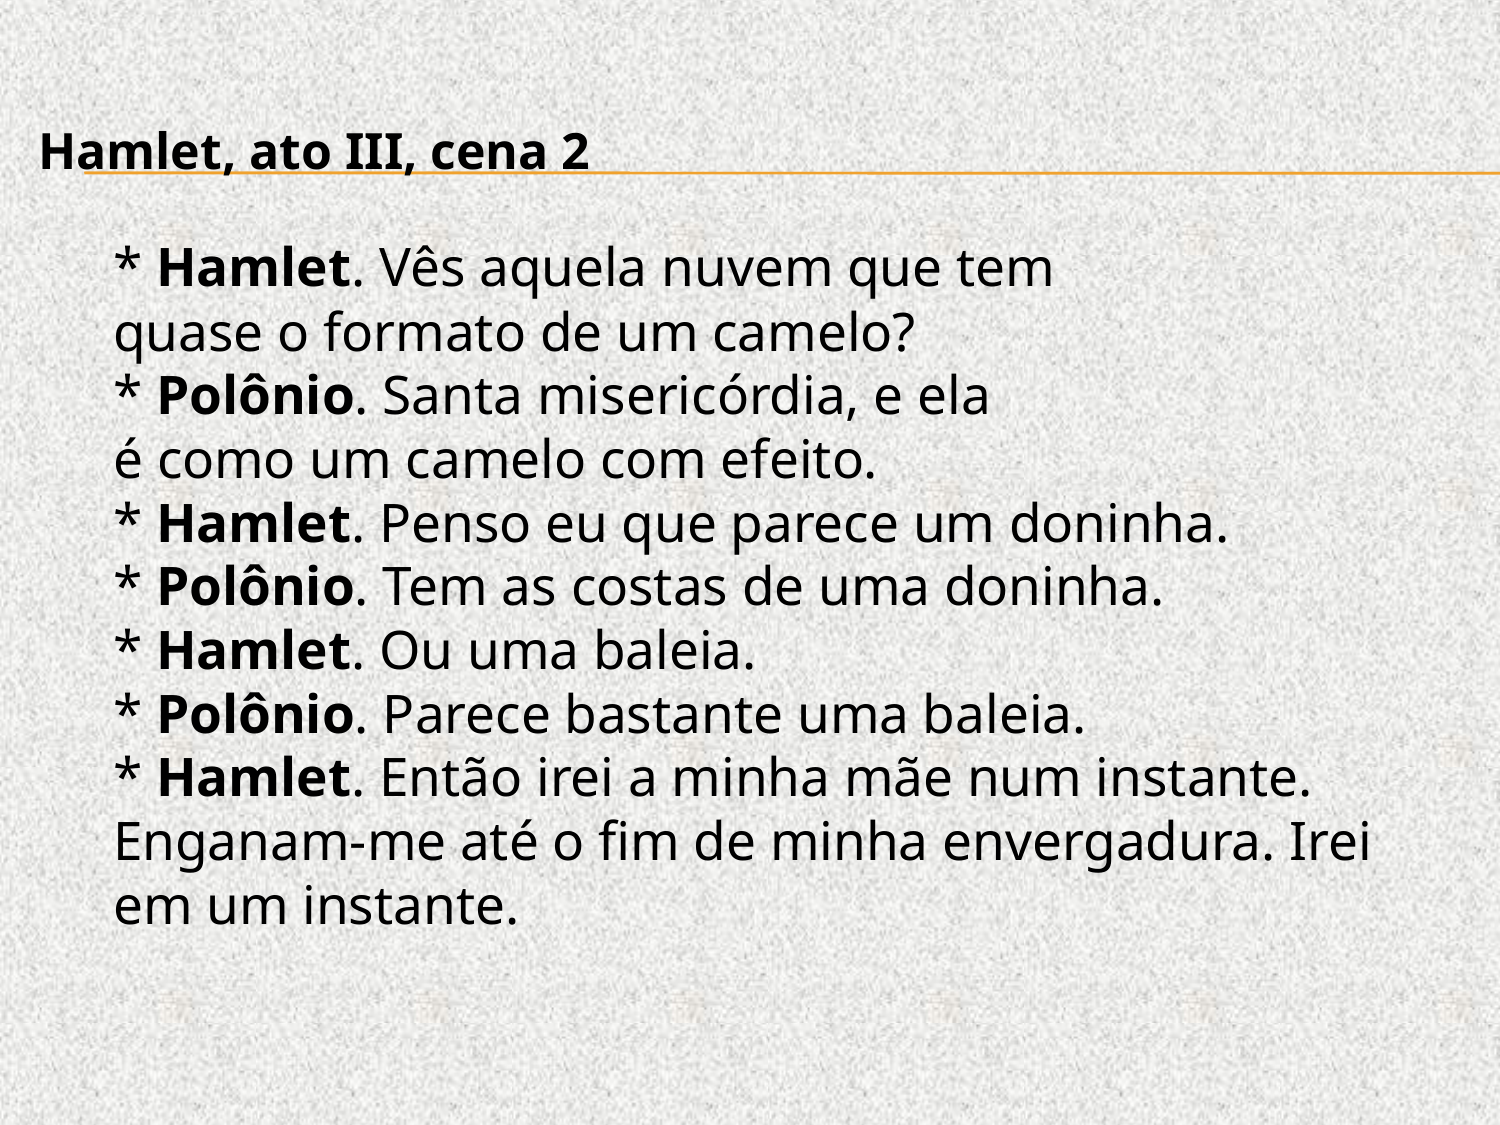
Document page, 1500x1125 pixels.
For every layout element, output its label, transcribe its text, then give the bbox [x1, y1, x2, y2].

list * Hamlet. Vês aquela nuvem que tem quase o formato de um camelo? * Polônio. Santa misericórdia, e ela é como um camelo com efeito. * Hamlet. Penso eu que parece um doninha. * Polônio. Tem as costas de uma doninha. * Hamlet. Ou uma baleia. * Polônio. Parece bastante uma baleia. * Hamlet. Então irei a minha mãe num instante. Enganam-me até o fim de minha envergadura. Irei em um instante. [46, 222, 1472, 950]
text_box Hamlet, ato III, cena 2 [23, 111, 914, 187]
picture [0, 0, 1500, 1125]
